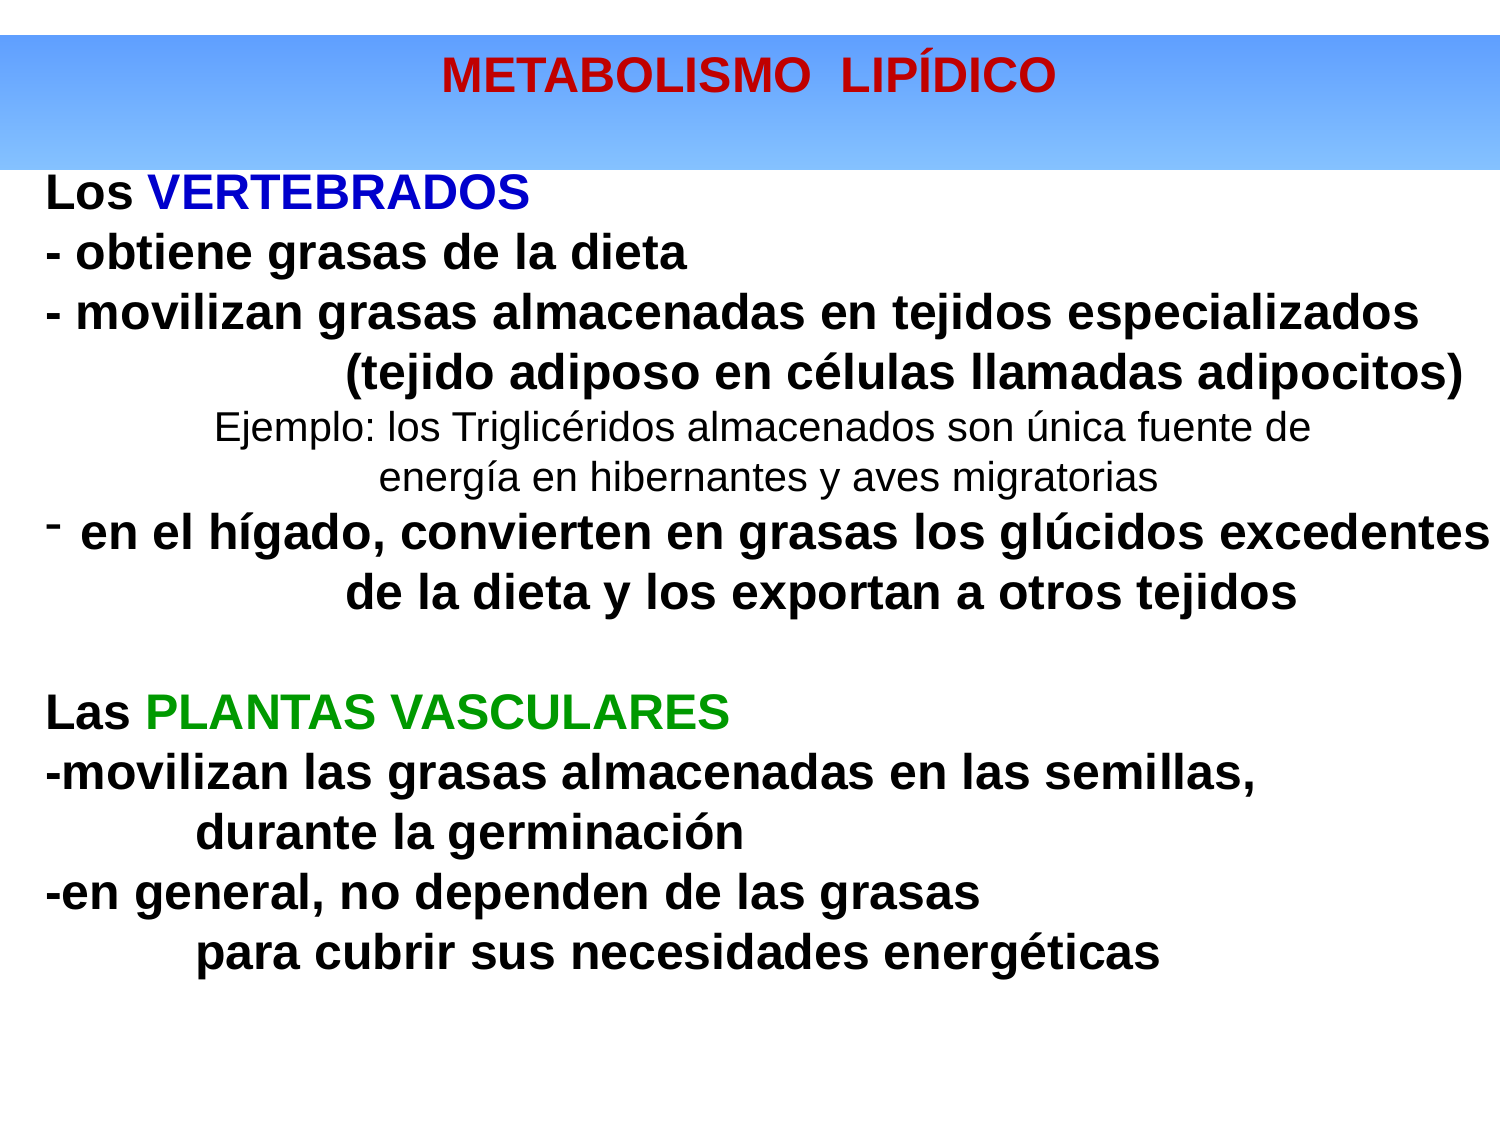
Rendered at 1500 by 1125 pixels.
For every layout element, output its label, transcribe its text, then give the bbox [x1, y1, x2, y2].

text_box METABOLISMO LIPÍDICO [0, 35, 1500, 170]
text_box Los VERTEBRADOS - obtiene grasas de la dieta - movilizan grasas almacenadas en tejidos especializados (tejido adiposo en células llamadas adipocitos) Ejemplo: los Triglicéridos almacenados son única fuente de energía en hibernantes y aves migratorias en el hígado, convierten en grasas los glúcidos excedentes de la dieta y los exportan a otros tejidos Las PLANTAS VASCULARES -movilizan las grasas almacenadas en las semillas, durante la germinación -en general, no dependen de las grasas para cubrir sus necesidades energéticas [30, 170, 1500, 1125]
